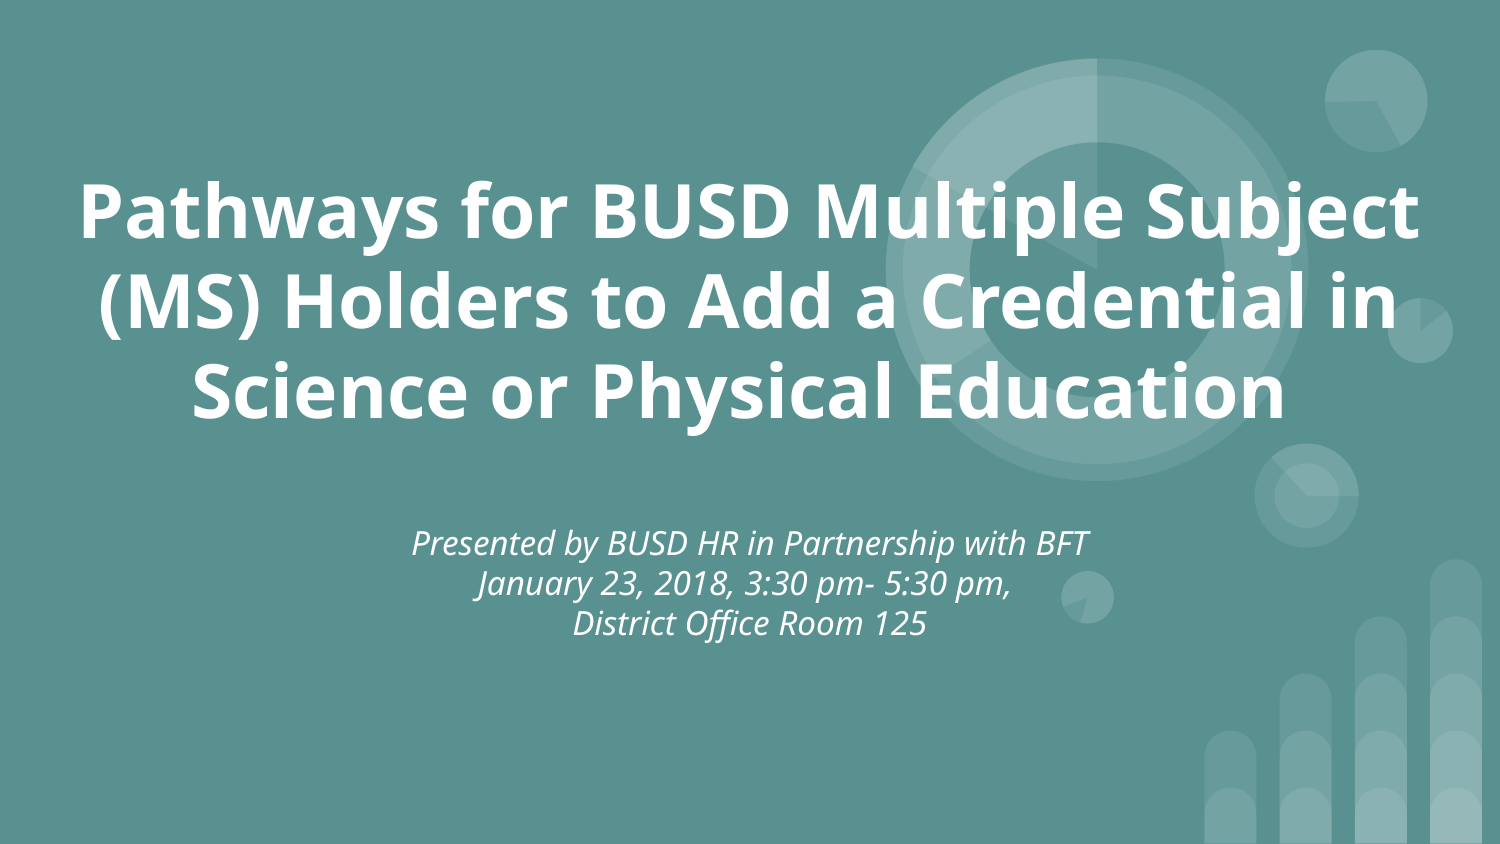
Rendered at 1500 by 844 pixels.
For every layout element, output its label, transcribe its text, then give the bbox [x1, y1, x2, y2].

subtitle Presented by BUSD HR in Partnership with BFT January 23, 2018, 3:30 pm- 5:30 pm, District Office Room 125 [51, 507, 1449, 672]
title Pathways for BUSD Multiple Subject (MS) Holders to Add a Credential in Science or Physical Education [51, 54, 1449, 362]
